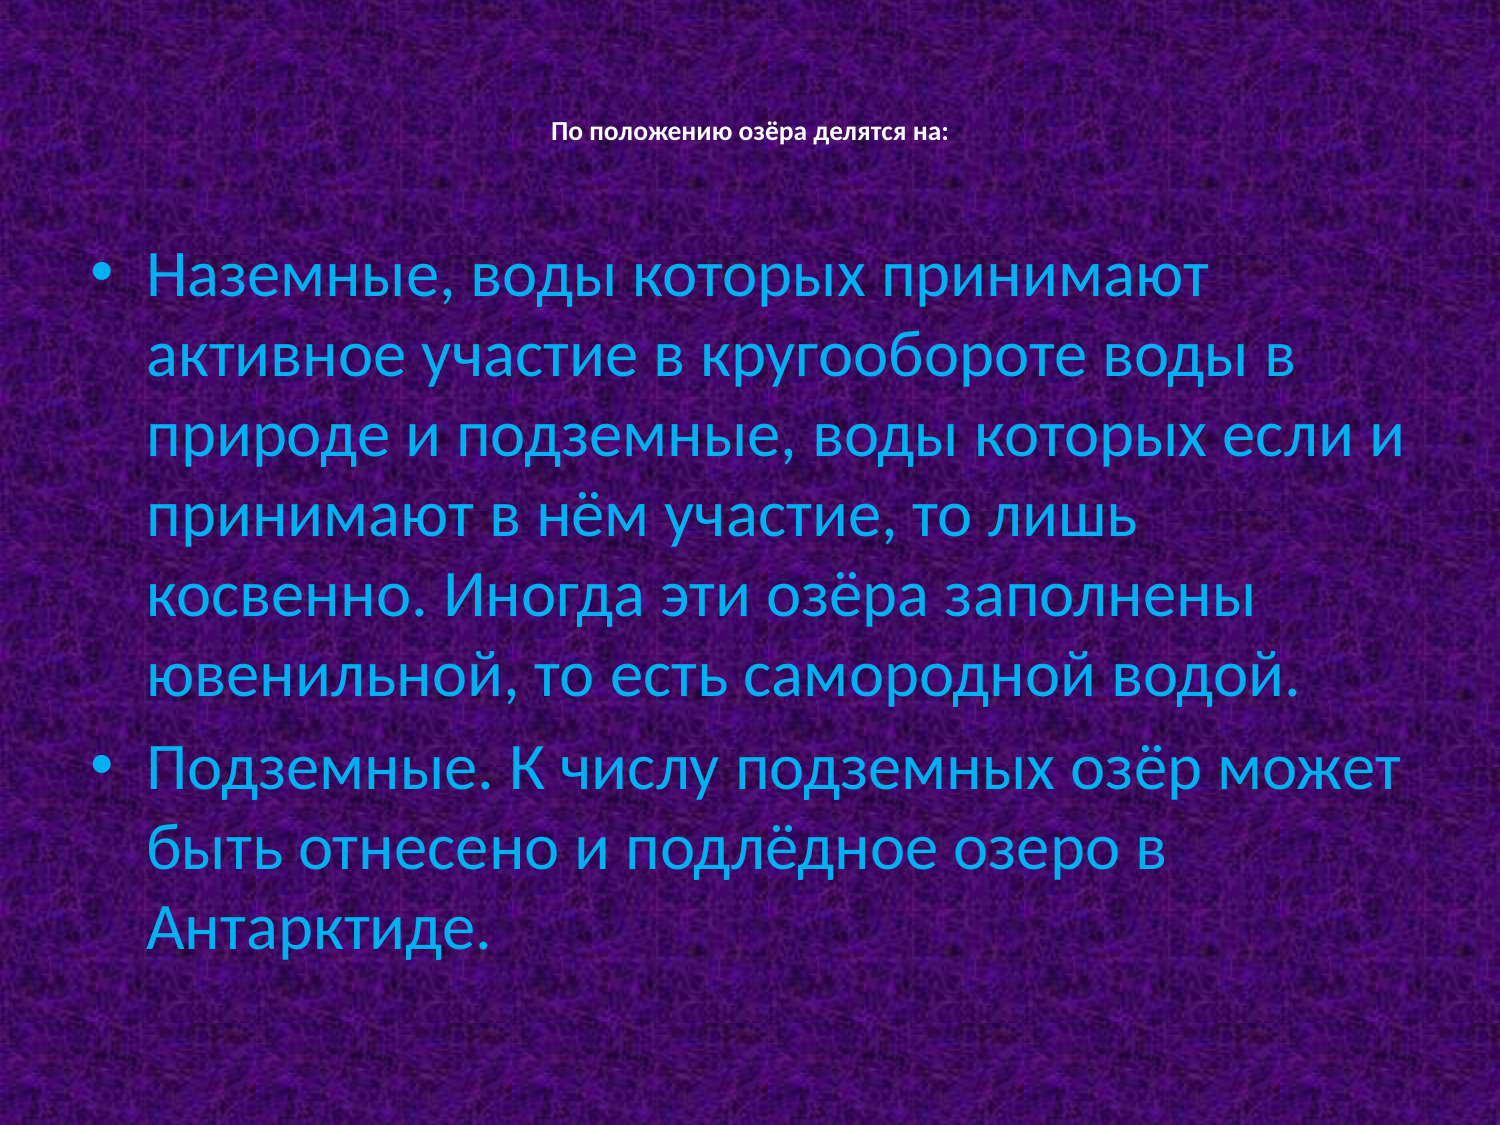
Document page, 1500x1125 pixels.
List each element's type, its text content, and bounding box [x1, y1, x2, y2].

title По положению озёра делятся на: [75, 70, 1425, 188]
list Наземные, воды которых принимают активное участие в кругообороте воды в природе и подземные, воды которых если и принимают в нём участие, то лишь косвенно. Иногда эти озёра заполнены ювенильной, то есть самородной водой. Подземные. К числу подземных озёр может быть отнесено и подлёдное озеро в Антарктиде. [75, 222, 1425, 1005]
picture [0, 0, 1500, 1125]
